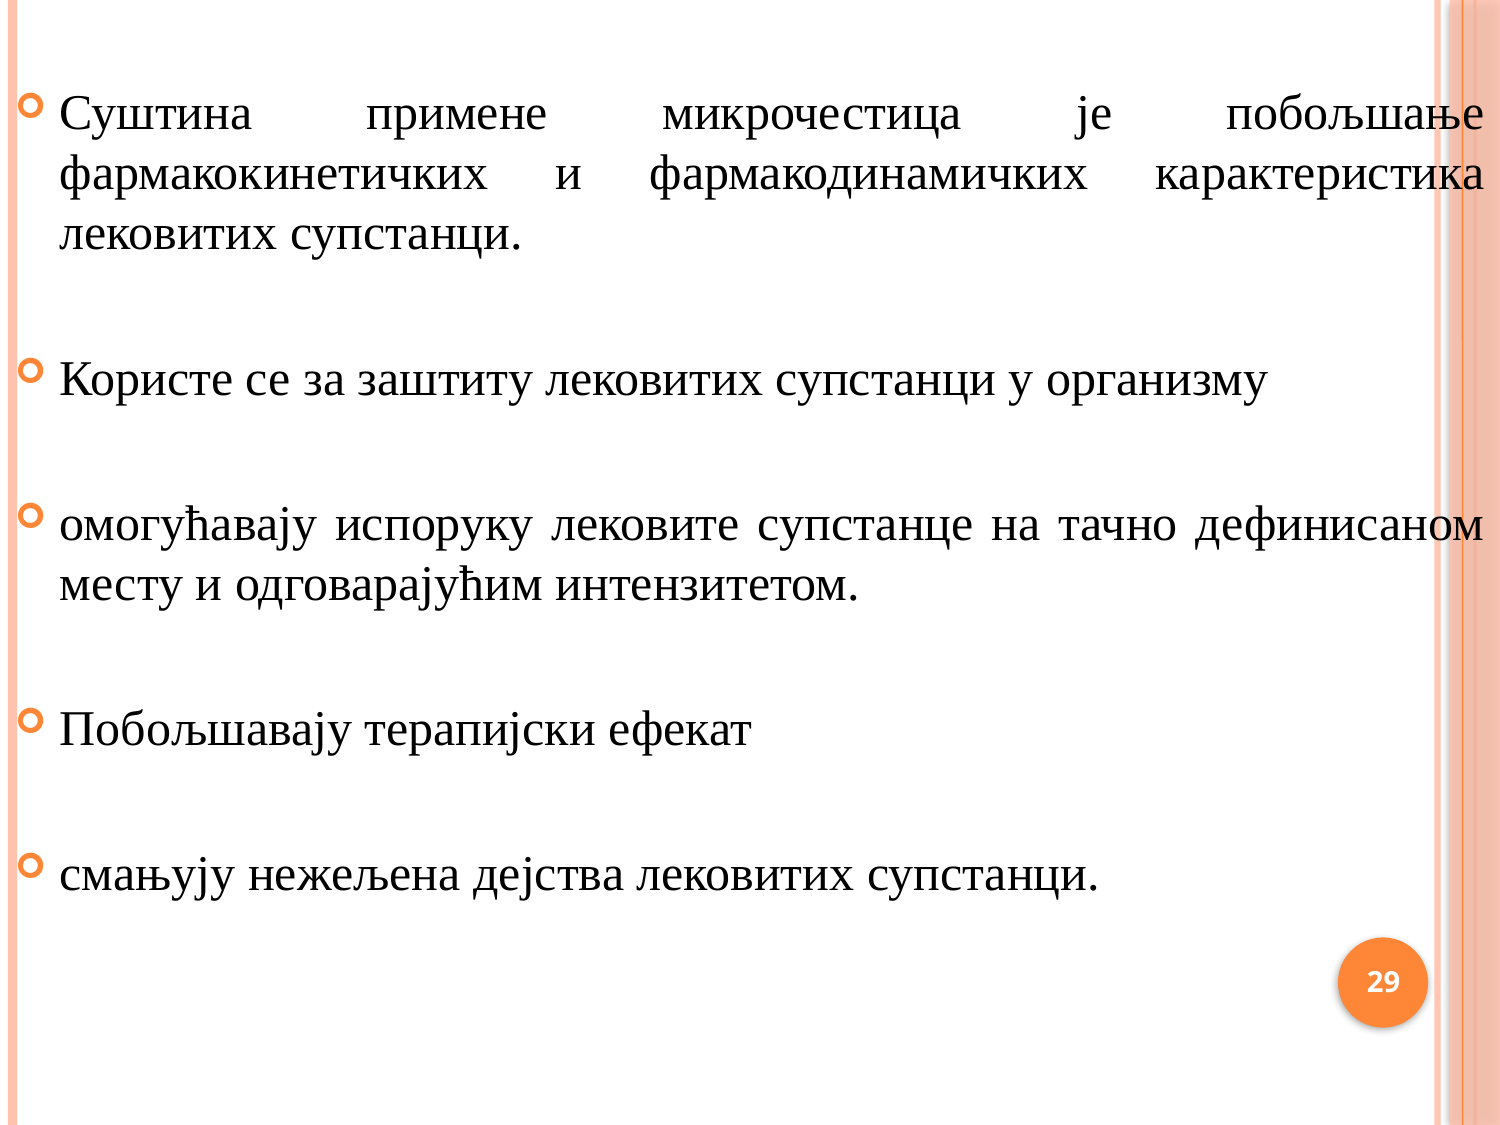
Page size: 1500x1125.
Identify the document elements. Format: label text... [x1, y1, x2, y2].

slide_number 29 [1333, 940, 1434, 1026]
list Суштина примене микрочестица је побољшање фармакокинетичких и фармакодинамичких карактеристика лековитих супстанци. Користе се за заштиту лековитих супстанци у организму омогућавају испоруку лековите супстанце на тачно дефинисаном месту и одговарајућим интензитетом. Побољшавају терапијски ефекат смањују нежељена дејства лековитих супстанци. [0, 0, 1500, 1125]
